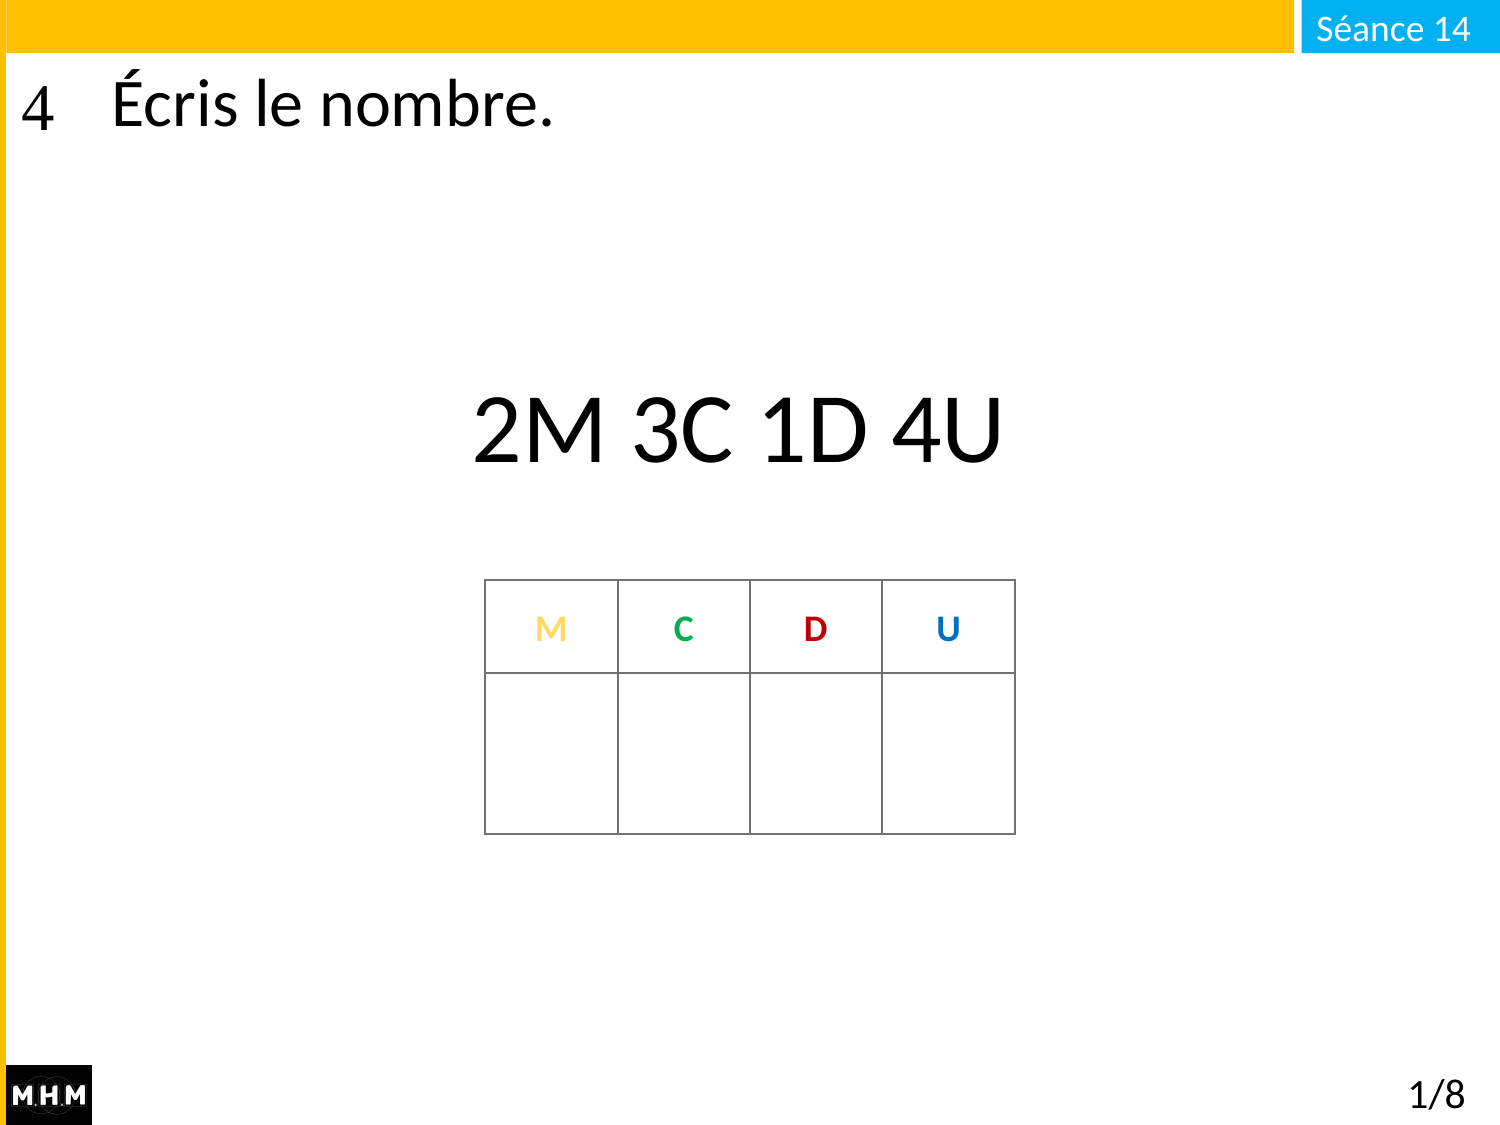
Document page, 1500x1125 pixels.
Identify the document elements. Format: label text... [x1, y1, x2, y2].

text_box 2M 3C 1D 4U [374, 354, 1104, 490]
title Écris le nombre. [96, 60, 1391, 150]
picture [6, 1065, 92, 1125]
list 1/8 [1373, 1064, 1500, 1125]
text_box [484, 579, 1016, 835]
